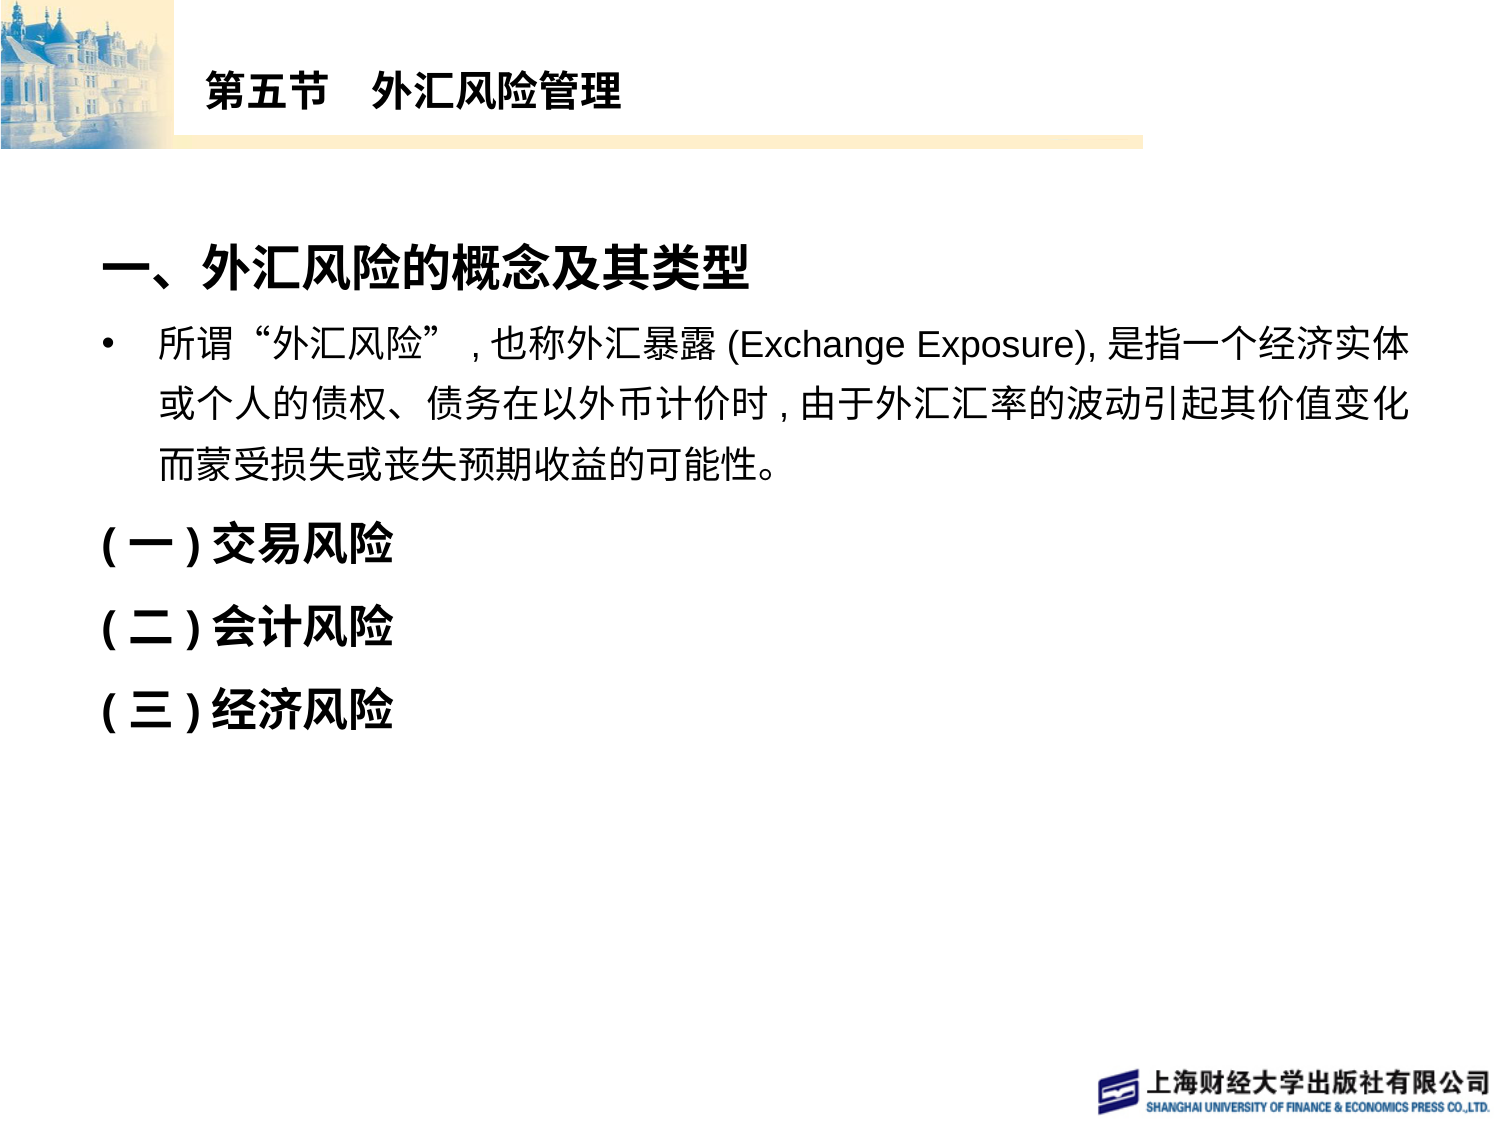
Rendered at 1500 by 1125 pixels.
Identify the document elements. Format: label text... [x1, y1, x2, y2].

title 第五节 外汇风险管理 [189, 36, 1262, 143]
picture [1097, 1065, 1494, 1120]
picture [0, 0, 1143, 149]
list 一、外汇风险的概念及其类型 所谓“外汇风险”,也称外汇暴露(Exchange Exposure),是指一个经济实体或个人的债权、债务在以外币计价时,由于外汇汇率的波动引起其价值变化而蒙受损失或丧失预期收益的可能性。 (一)交易风险 (二)会计风险 (三)经济风险 [86, 207, 1425, 1071]
